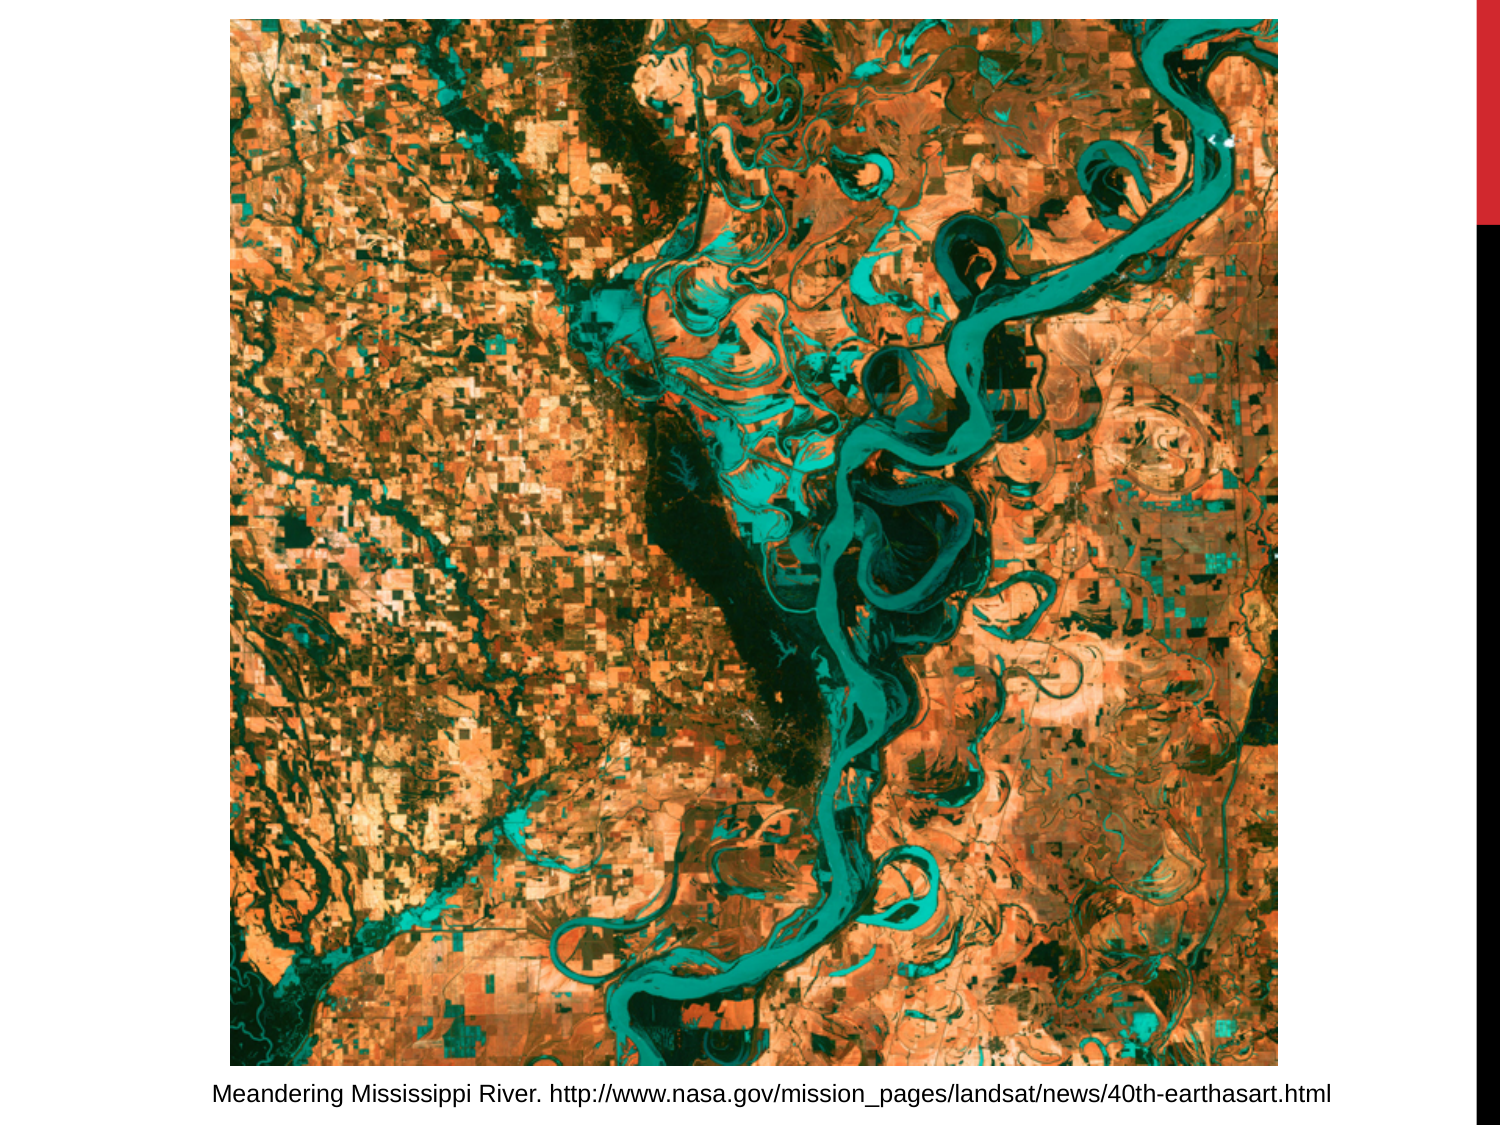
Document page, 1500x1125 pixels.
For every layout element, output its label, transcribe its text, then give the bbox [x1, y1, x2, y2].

text_box Meandering Mississippi River. http://www.nasa.gov/mission_pages/landsat/news/40th-earthasart.html [197, 1070, 1349, 1116]
picture [229, 18, 1278, 1067]
